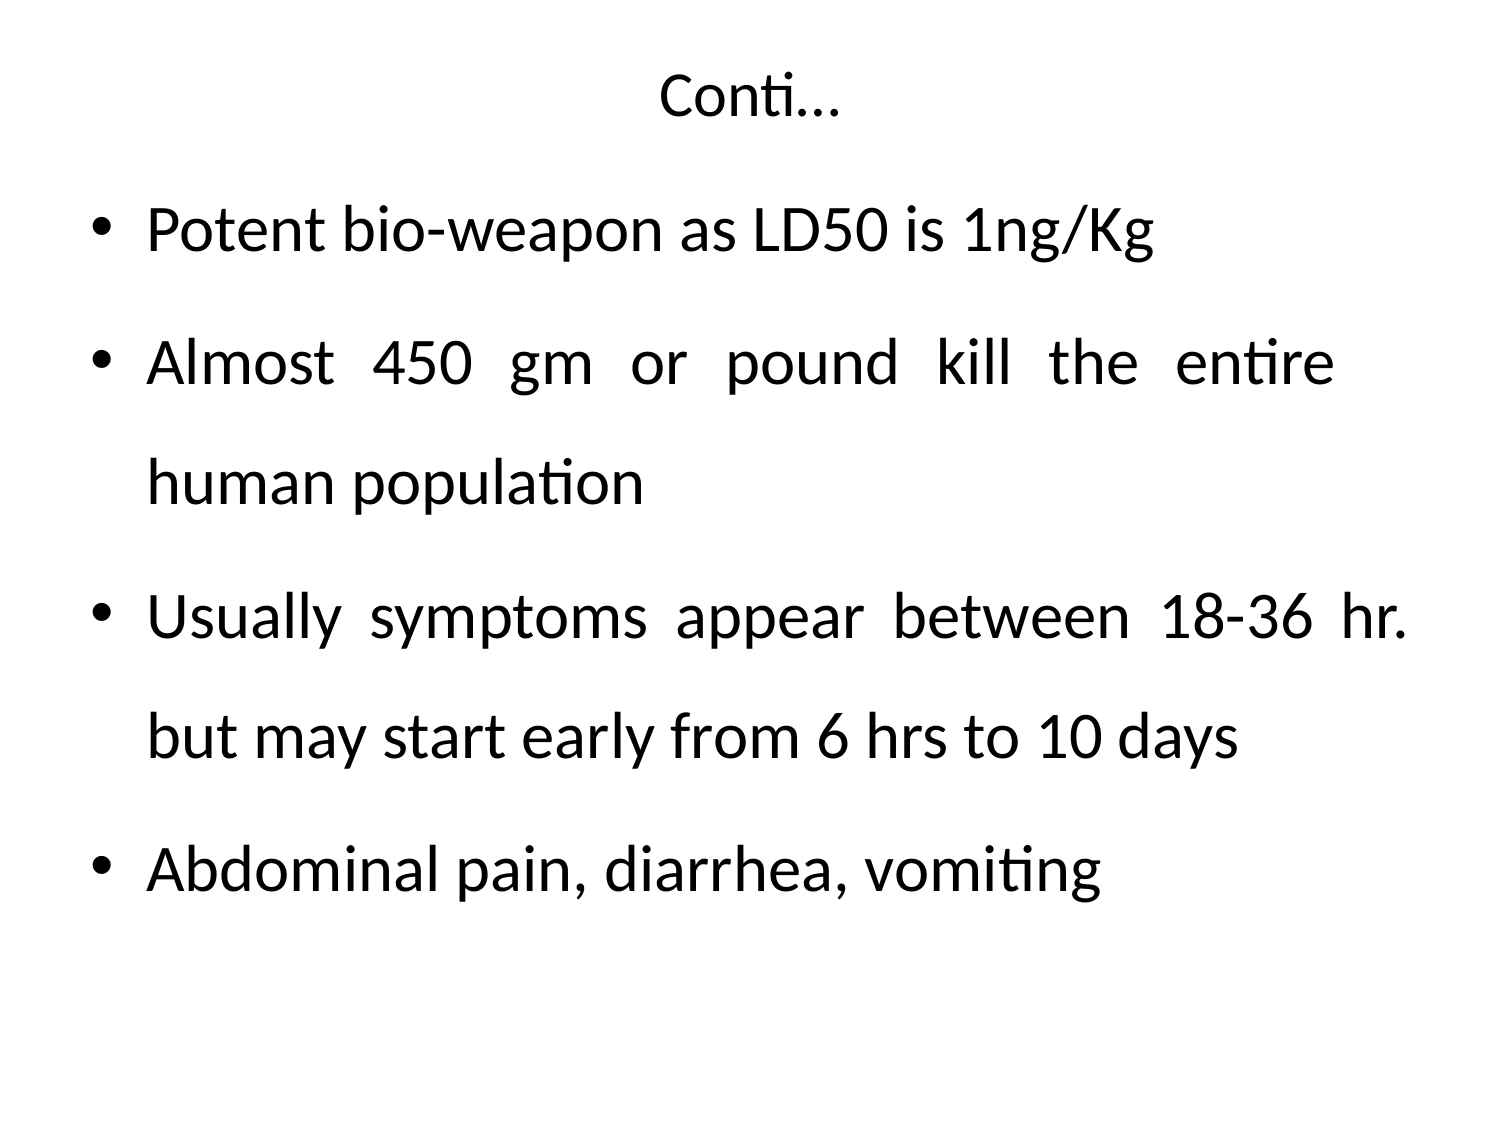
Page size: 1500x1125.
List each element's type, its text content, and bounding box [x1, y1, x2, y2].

title Conti… [75, 45, 1425, 137]
list Potent bio-weapon as LD50 is 1ng/Kg Almost 450 gm or pound kill the entire human population Usually symptoms appear between 18-36 hr. but may start early from 6 hrs to 10 days Abdominal pain, diarrhea, vomiting [75, 137, 1425, 1063]
